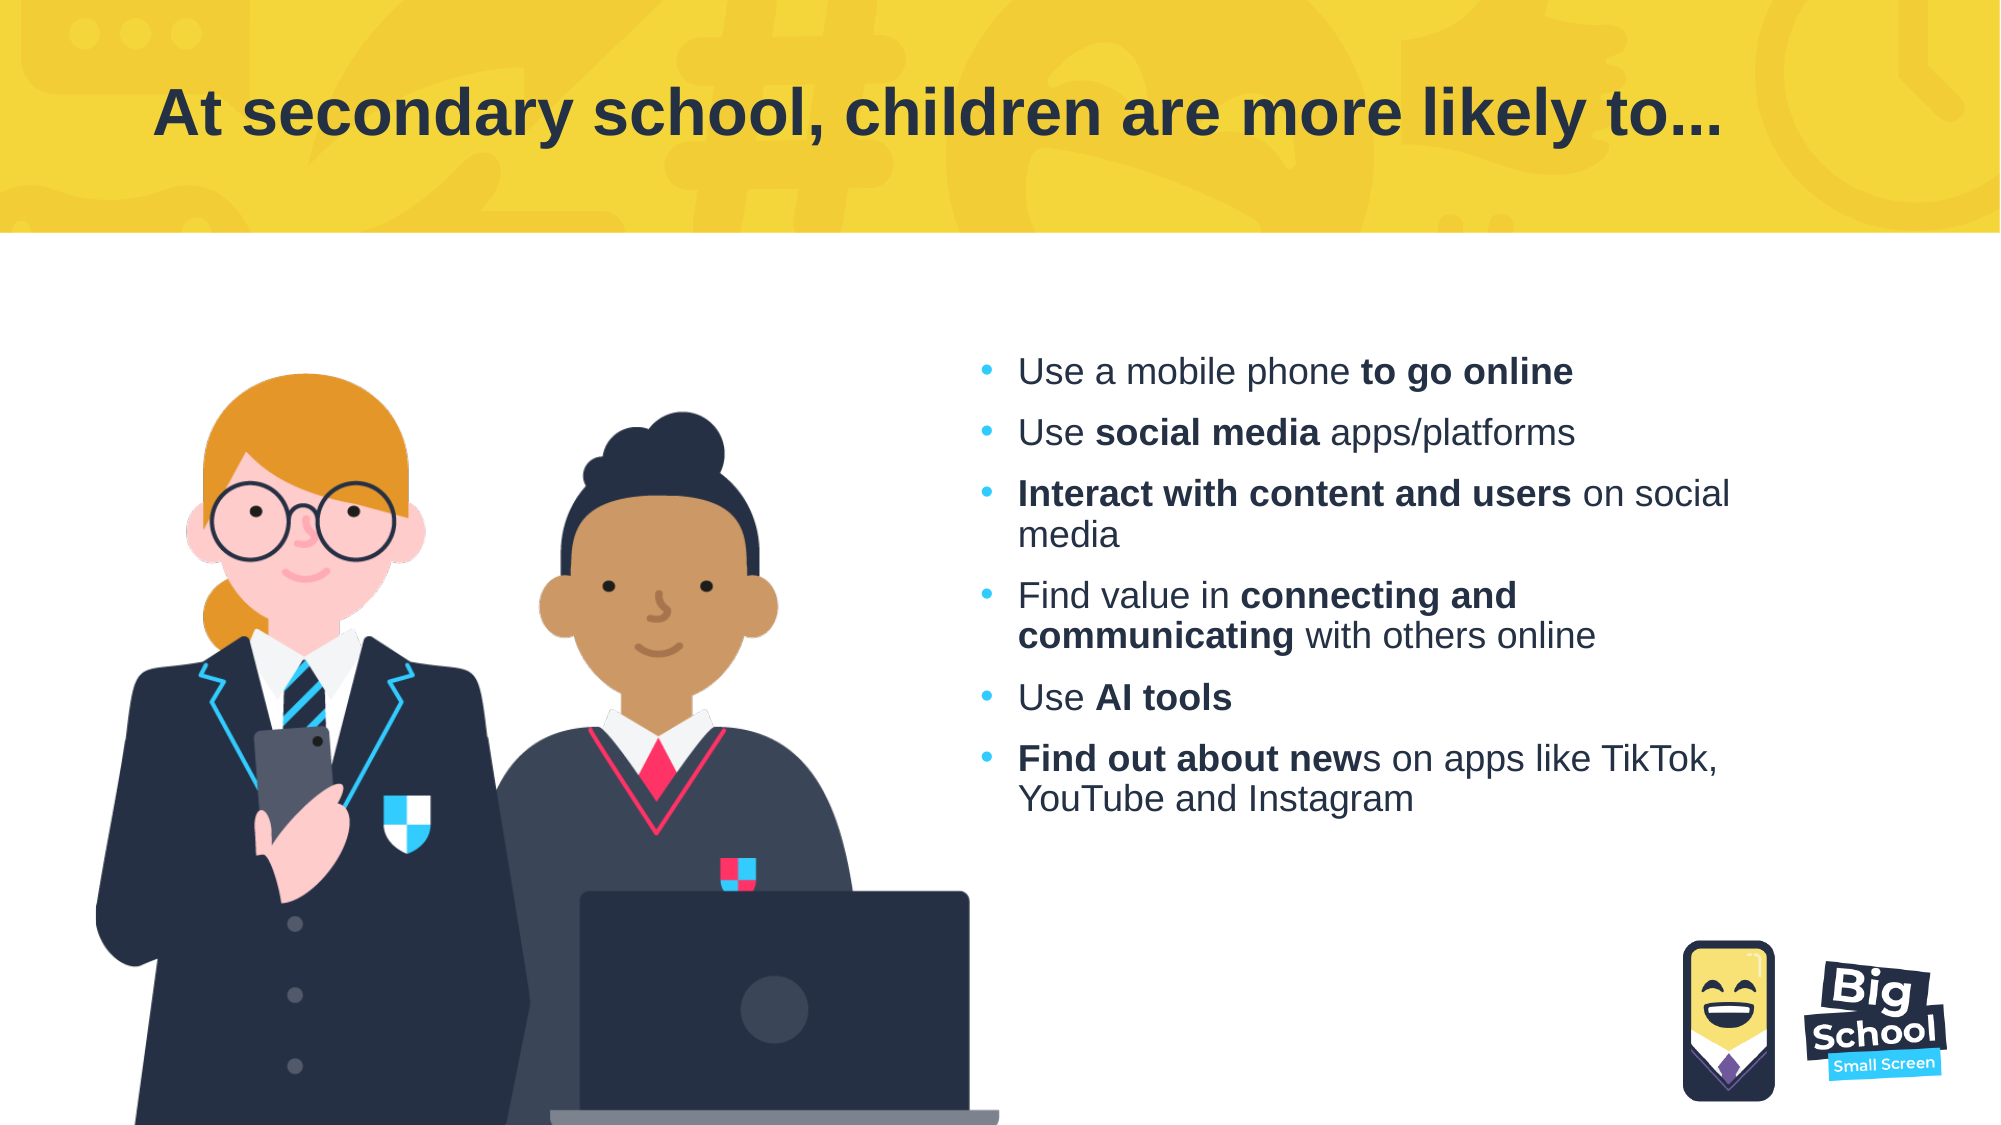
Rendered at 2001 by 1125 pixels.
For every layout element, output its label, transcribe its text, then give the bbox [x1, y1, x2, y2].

list Use a mobile phone to go online Use social media apps/platforms Interact with content and users on social media Find value in connecting and communicating with others online Use AI tools Find out about news on apps like TikTok, YouTube and Instagram [965, 344, 1764, 1080]
title At secondary school, children are more likely to... [137, 0, 1863, 229]
picture [0, 0, 2000, 1125]
